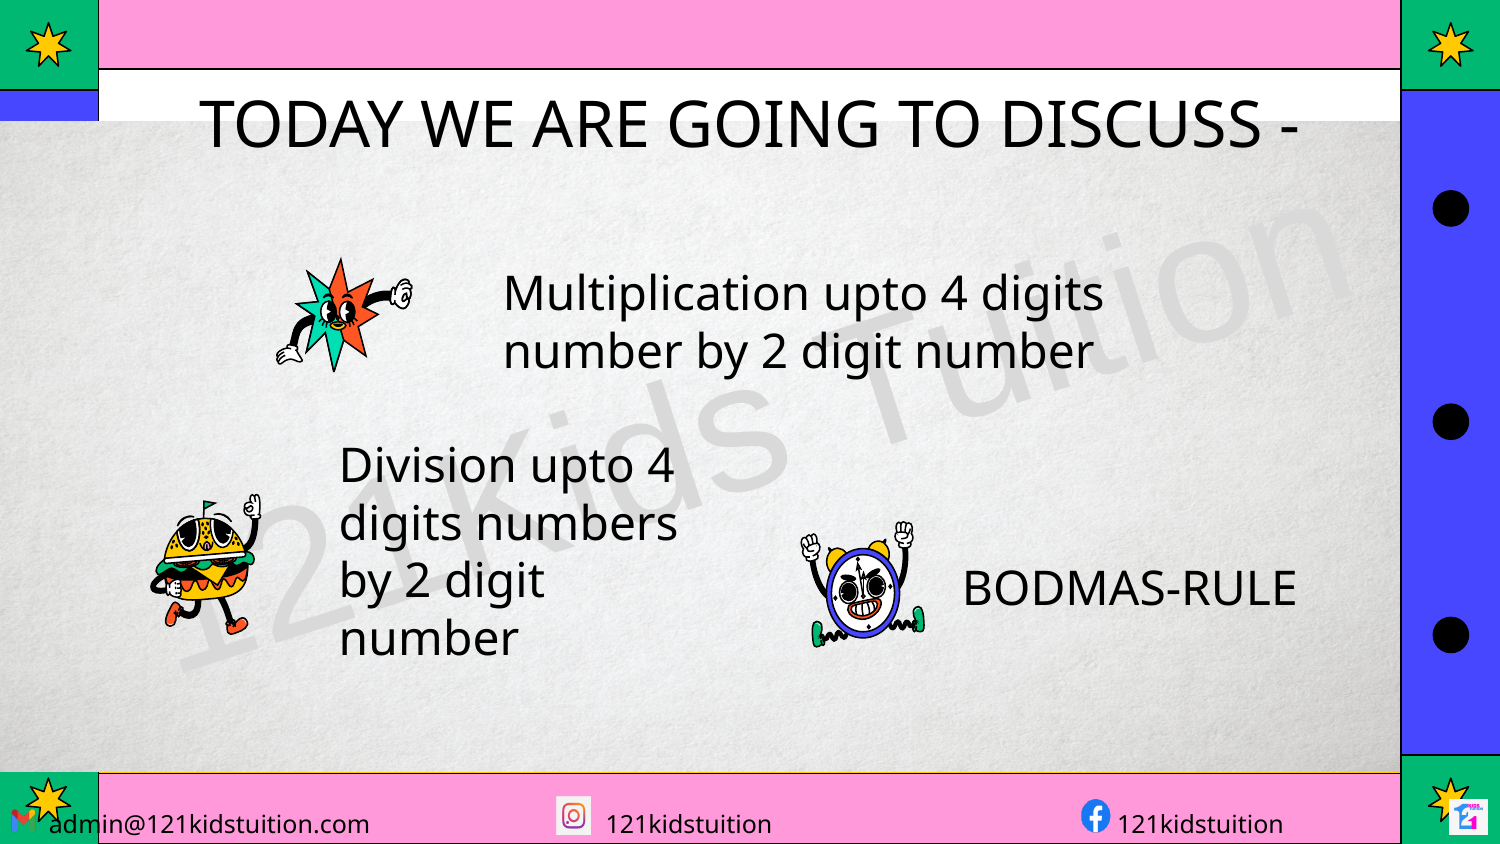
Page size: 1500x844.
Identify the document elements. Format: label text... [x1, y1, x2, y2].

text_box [799, 521, 926, 648]
title TODAY WE ARE GOING TO DISCUSS - [117, 67, 1383, 120]
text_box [149, 494, 262, 635]
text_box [274, 259, 413, 373]
picture [0, 121, 1401, 773]
text_box 121Kids Tuition [1383, 68, 1500, 324]
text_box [0, 796, 1500, 844]
